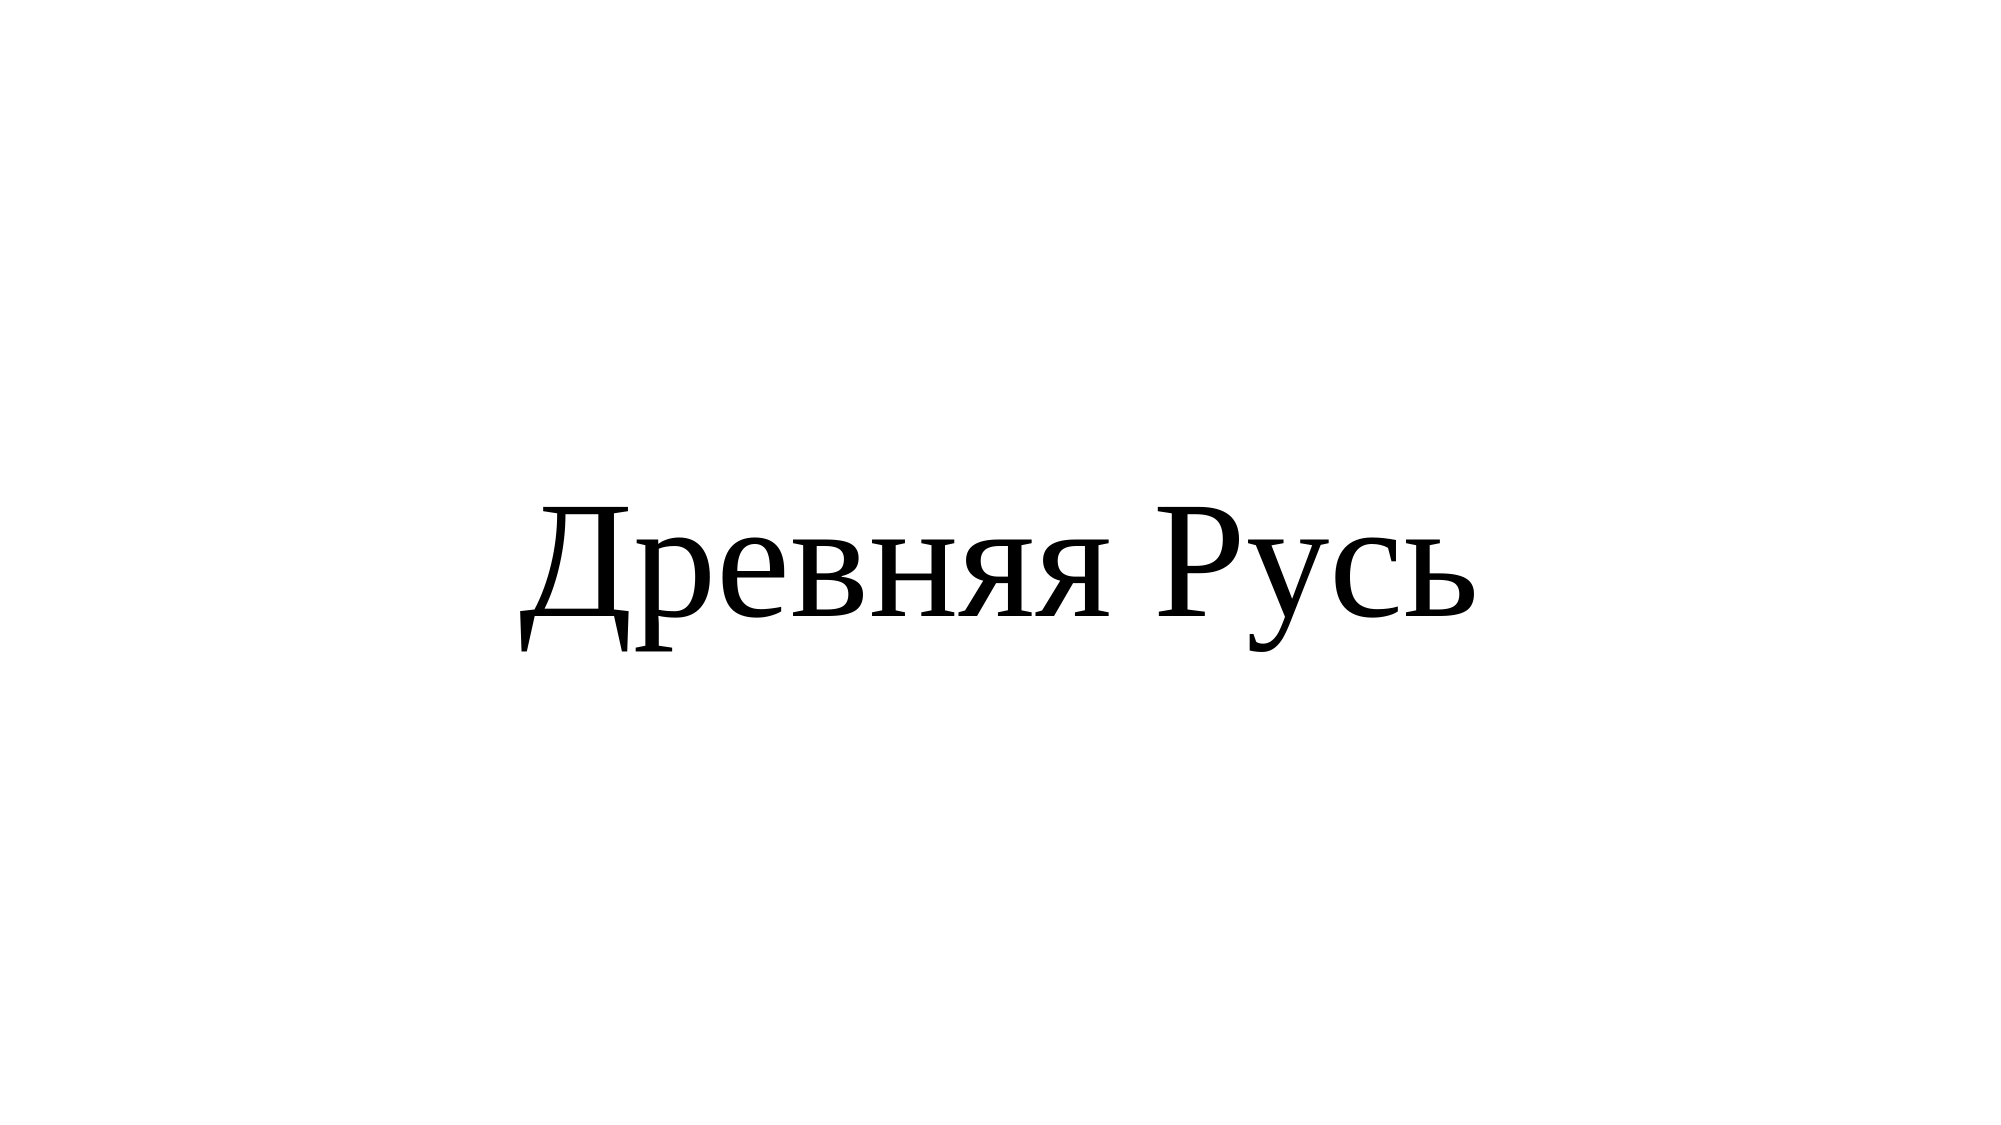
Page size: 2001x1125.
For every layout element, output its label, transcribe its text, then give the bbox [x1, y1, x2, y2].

title Древняя Русь [137, 453, 1863, 672]
